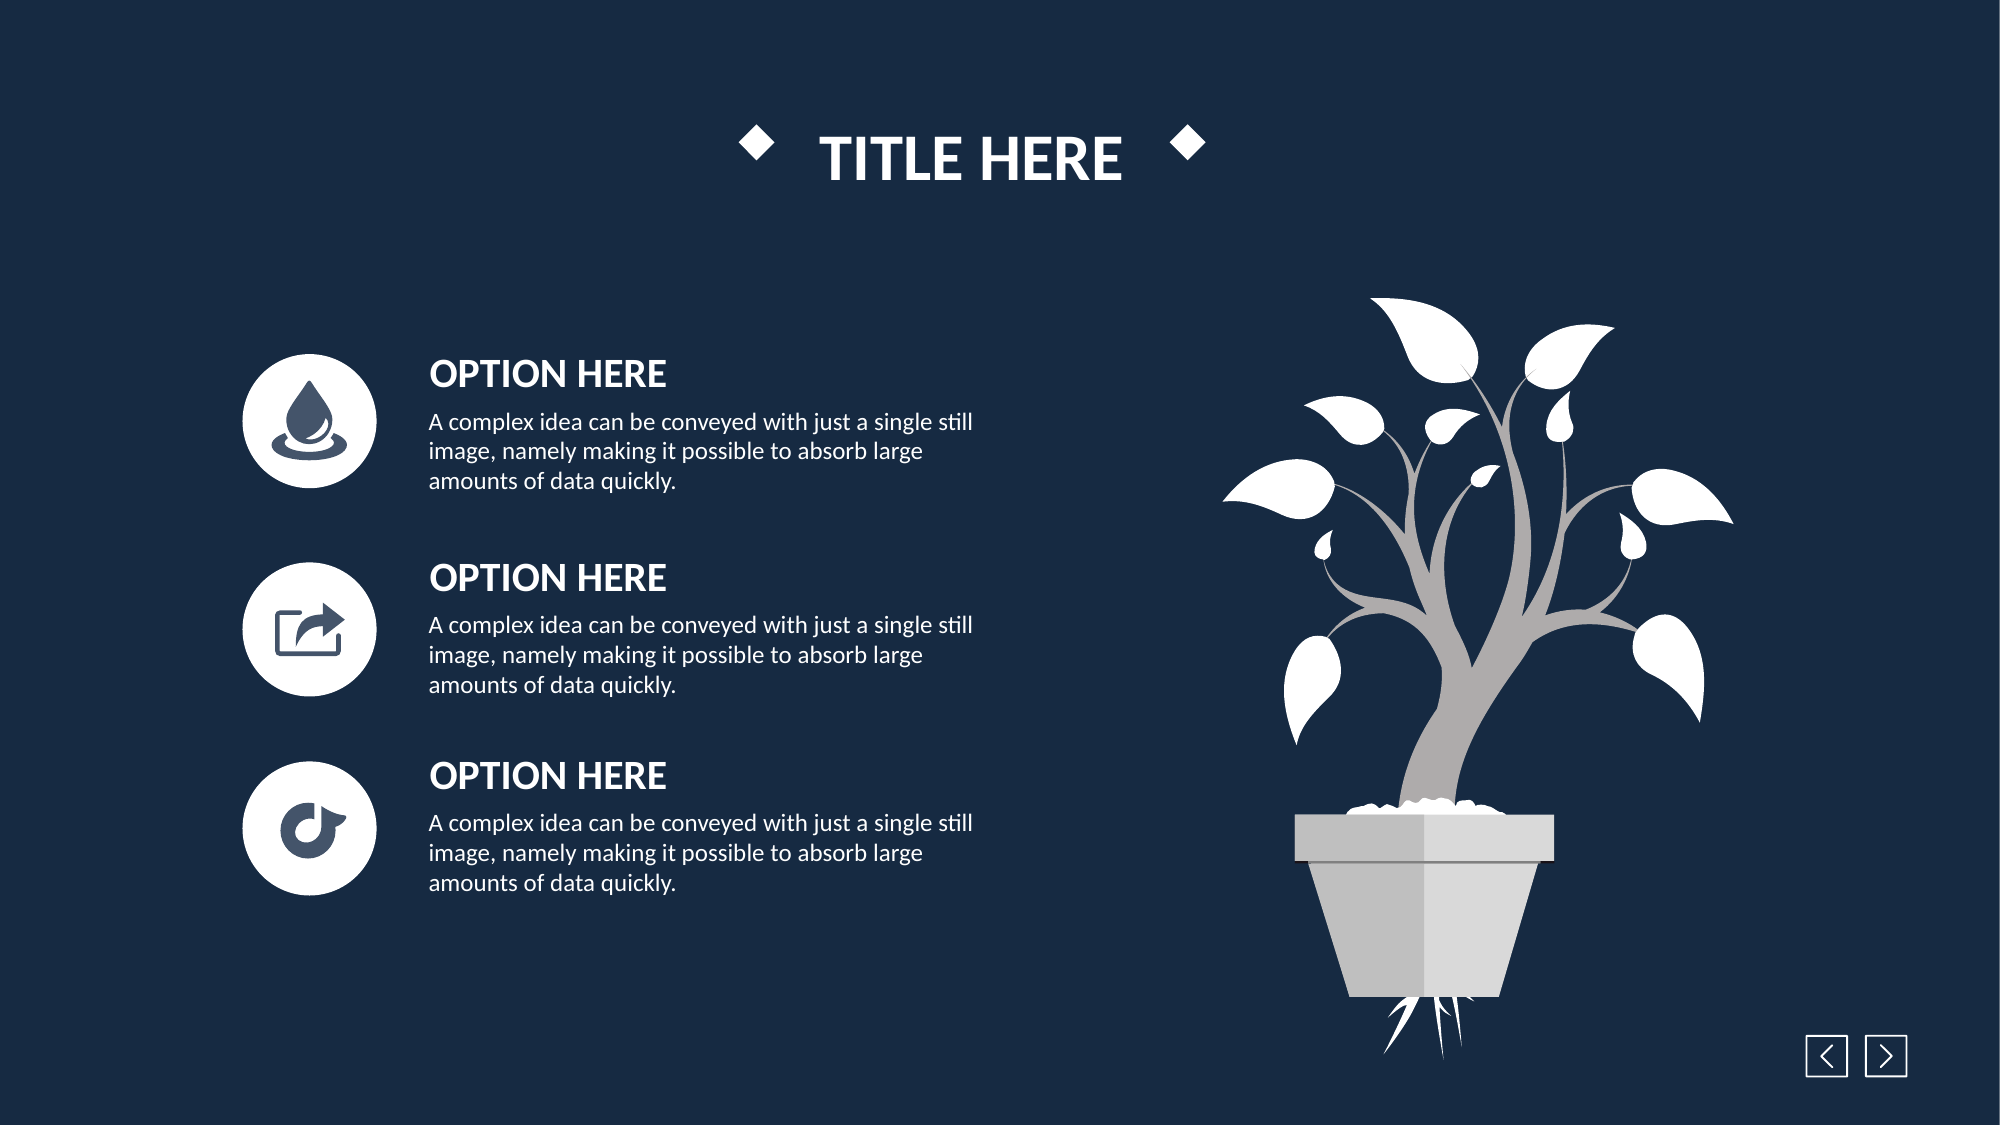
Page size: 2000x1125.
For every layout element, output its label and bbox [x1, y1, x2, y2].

text_box [280, 802, 347, 859]
text_box [242, 761, 377, 896]
text_box [286, 380, 333, 445]
text_box [413, 541, 1031, 708]
text_box [1805, 1034, 1908, 1078]
text_box [413, 338, 1031, 505]
text_box [242, 562, 377, 697]
text_box [271, 433, 347, 461]
text_box [274, 602, 346, 657]
text_box [413, 740, 1031, 906]
text_box [242, 354, 377, 489]
text_box [738, 90, 1206, 203]
text_box [1222, 296, 1734, 1060]
